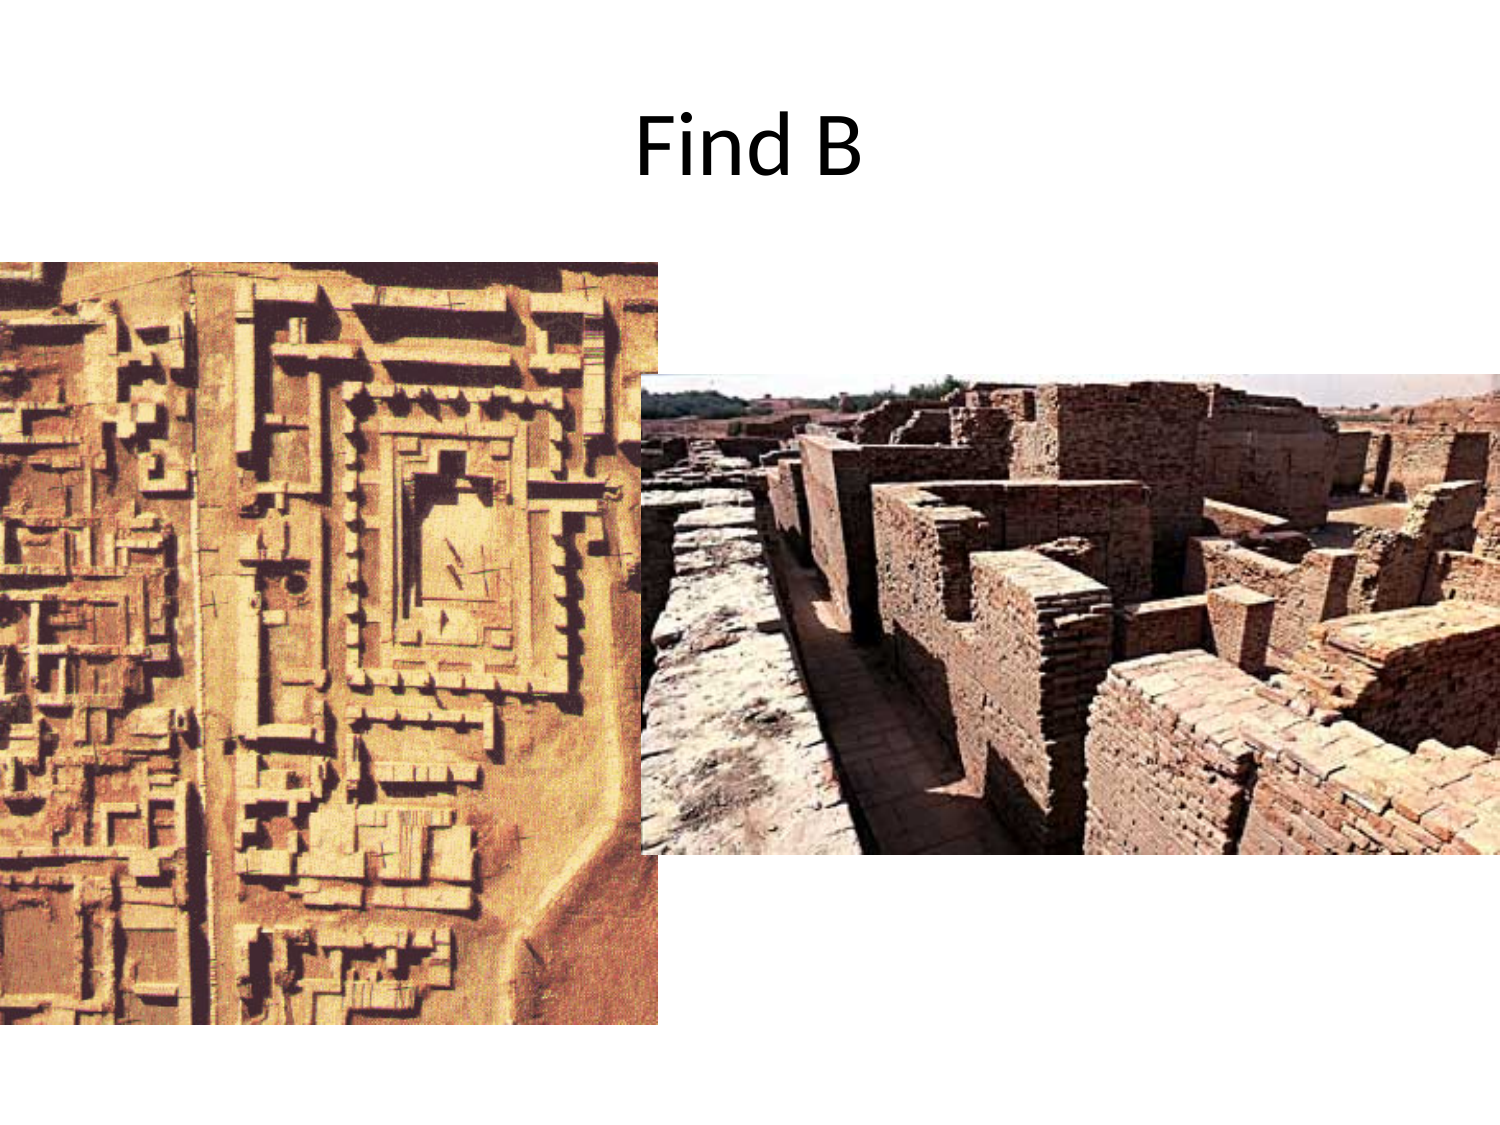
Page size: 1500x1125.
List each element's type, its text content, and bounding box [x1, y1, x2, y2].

title Find B [75, 45, 1425, 233]
picture [0, 262, 1500, 1026]
